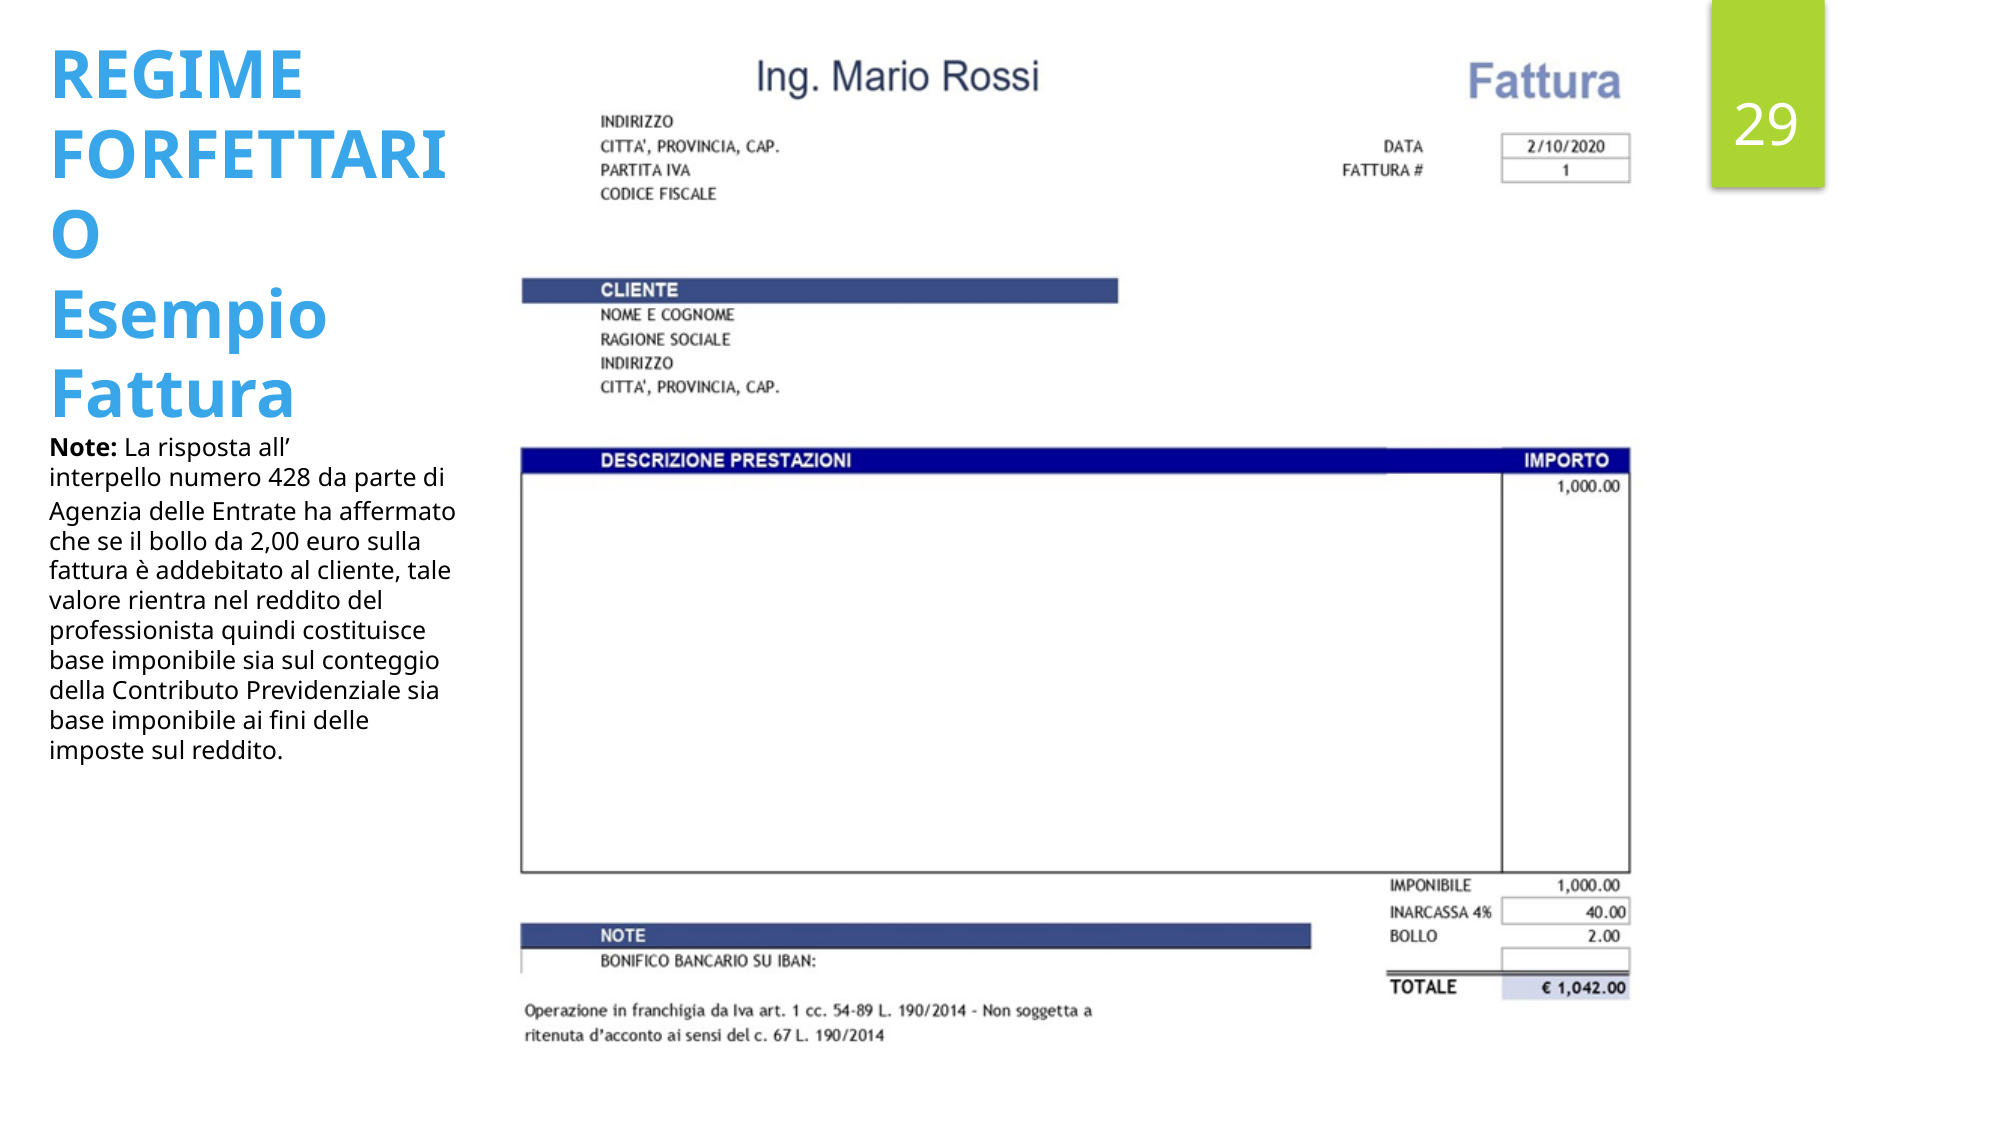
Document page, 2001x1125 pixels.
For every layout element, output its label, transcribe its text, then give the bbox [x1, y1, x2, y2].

text_box REGIME FORFETTARIO Esempio Fattura Note: La risposta all’interpello numero 428 da parte di Agenzia delle Entrate ha affermato che se il bollo da 2,00 euro sulla fattura è addebitato al cliente, tale valore rientra nel reddito del professionista quindi costituisce base imponibile sia sul conteggio della Contributo Previdenziale sia base imponibile ai fini delle imposte sul reddito. [34, 24, 485, 773]
picture [509, 23, 1648, 1079]
slide_number 29 [1698, 48, 1836, 175]
